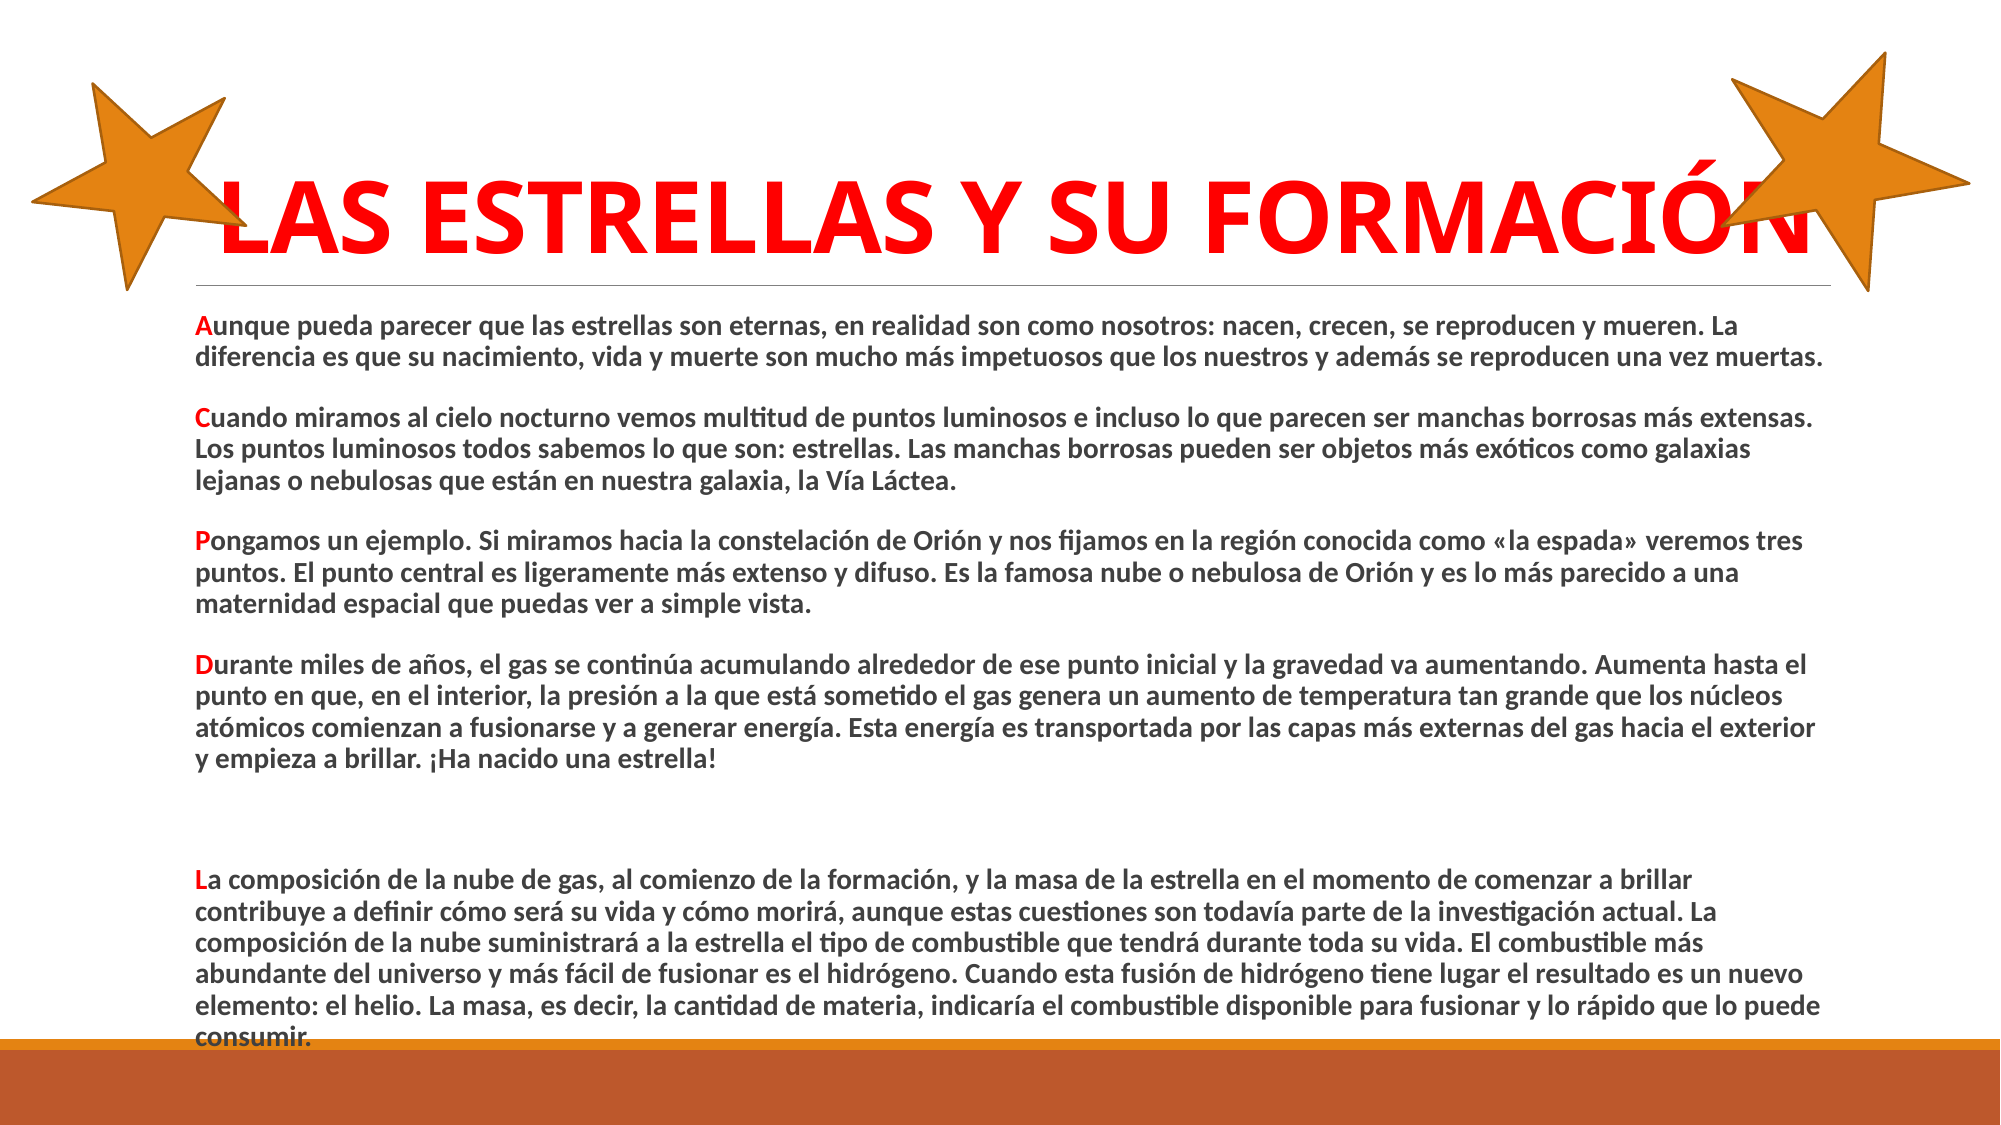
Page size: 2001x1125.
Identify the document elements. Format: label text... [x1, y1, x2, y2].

text_box [30, 82, 248, 292]
text_box [1720, 51, 1971, 293]
title LAS ESTRELLAS Y SU FORMACIÓN [190, 43, 1841, 282]
list Aunque pueda parecer que las estrellas son eternas, en realidad son como nosotros: nacen, crecen, se reproducen y mueren. La diferencia es que su nacimiento, vida y muerte son mucho más impetuosos que los nuestros y además se reproducen una vez muertas. Cuando miramos al cielo nocturno vemos multitud de puntos luminosos e incluso lo que parecen ser manchas borrosas más extensas. Los puntos luminosos todos sabemos lo que son: estrellas. Las manchas borrosas pueden ser objetos más exóticos como galaxias lejanas o nebulosas que están en nuestra galaxia, la Vía Láctea. Pongamos un ejemplo. Si miramos hacia la constelación de Orión y nos fijamos en la región conocida como «la espada» veremos tres puntos. El punto central es ligeramente más extenso y difuso. Es la famosa nube o nebulosa de Orión y es lo más parecido a una maternidad espacial que puedas ver a simple vista. Durante miles de años, el gas se continúa acumulando alrededor de ese punto inicial y la gravedad va aumentando. Aumenta hasta el punto en que, en el interior, la presión a la que está sometido el gas genera un aumento de temperatura tan grande que los núcleos atómicos comienzan a fusionarse y a generar energía. Esta energía es transportada por las capas más externas del gas hacia el exterior y empieza a brillar. ¡Ha nacido una estrella! La composición de la nube de gas, al comienzo de la formación, y la masa de la estrella en el momento de comenzar a brillar contribuye a definir cómo será su vida y cómo morirá, aunque estas cuestiones son todavía parte de la investigación actual. La composición de la nube suministrará a la estrella el tipo de combustible que tendrá durante toda su vida. El combustible más abundante del universo y más fácil de fusionar es el hidrógeno. Cuando esta fusión de hidrógeno tiene lugar el resultado es un nuevo elemento: el helio. La masa, es decir, la cantidad de materia, indicaría el combustible disponible para fusionar y lo rápido que lo puede consumir. [180, 302, 1830, 963]
